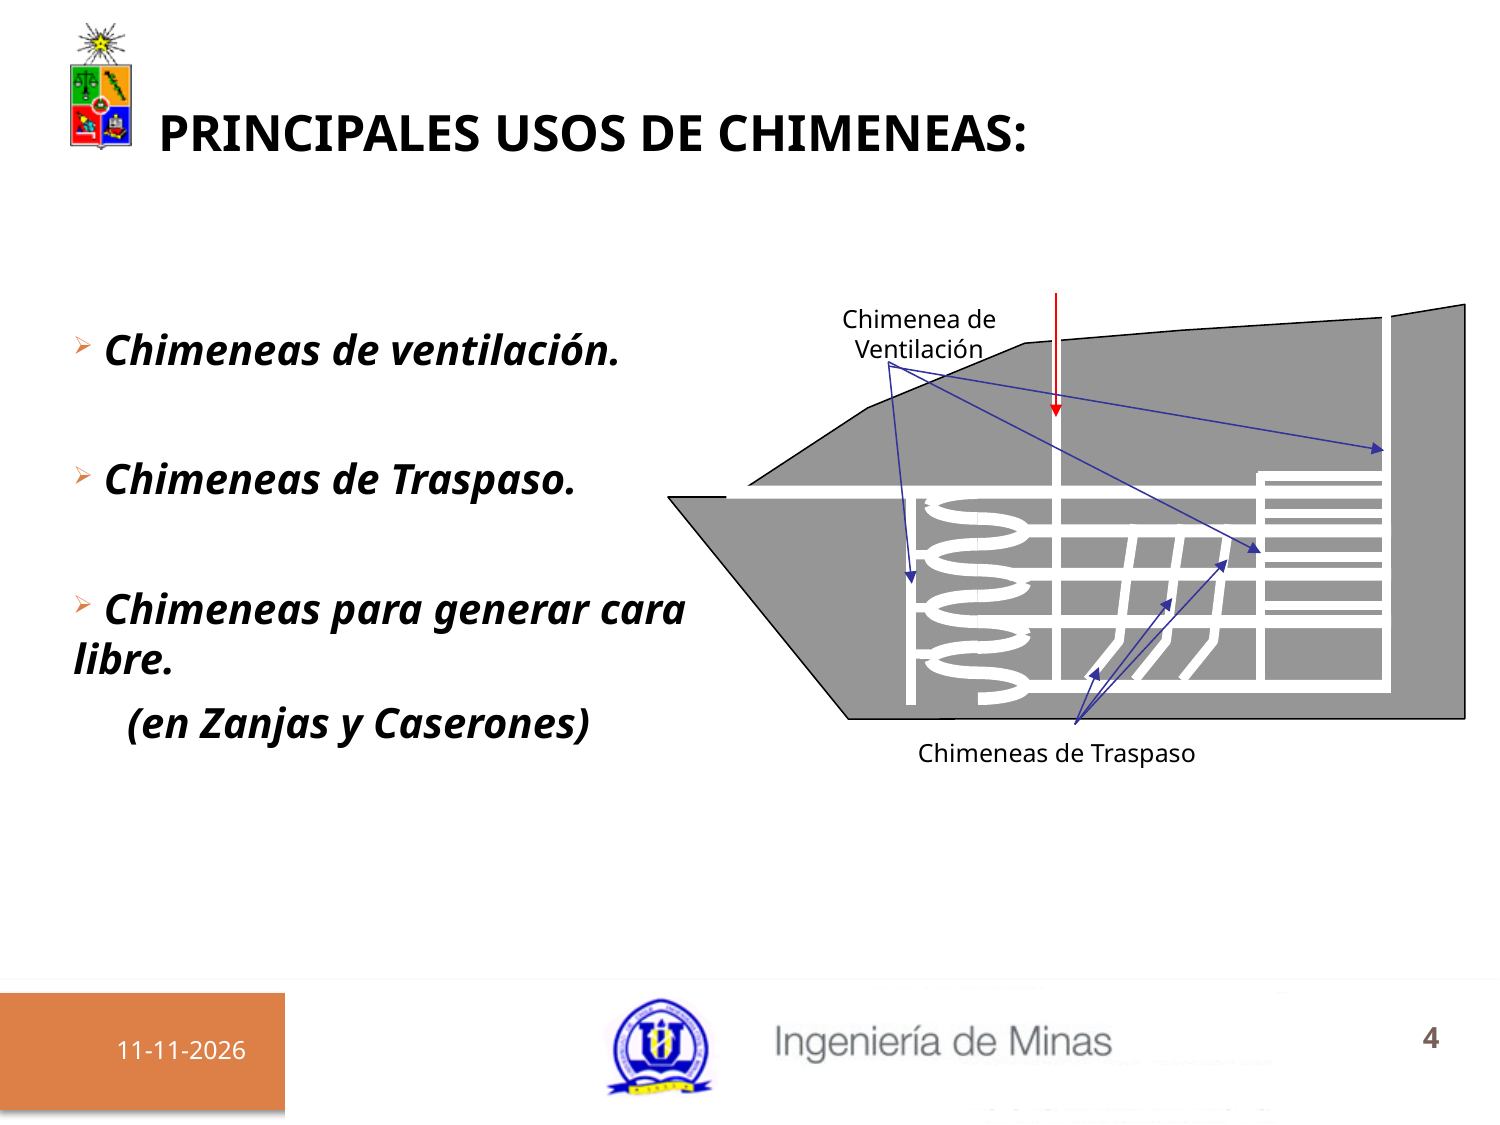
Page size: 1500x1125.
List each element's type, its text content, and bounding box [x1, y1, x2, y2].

picture [285, 980, 1500, 1125]
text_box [667, 292, 1466, 786]
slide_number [12, 995, 279, 1108]
text_box Chimeneas de ventilación. Chimeneas de Traspaso. Chimeneas para generar cara libre. (en Zanjas y Caserones) [58, 316, 715, 1067]
text_box Principales Usos de Chimeneas: [143, 93, 1043, 169]
picture [69, 23, 132, 151]
